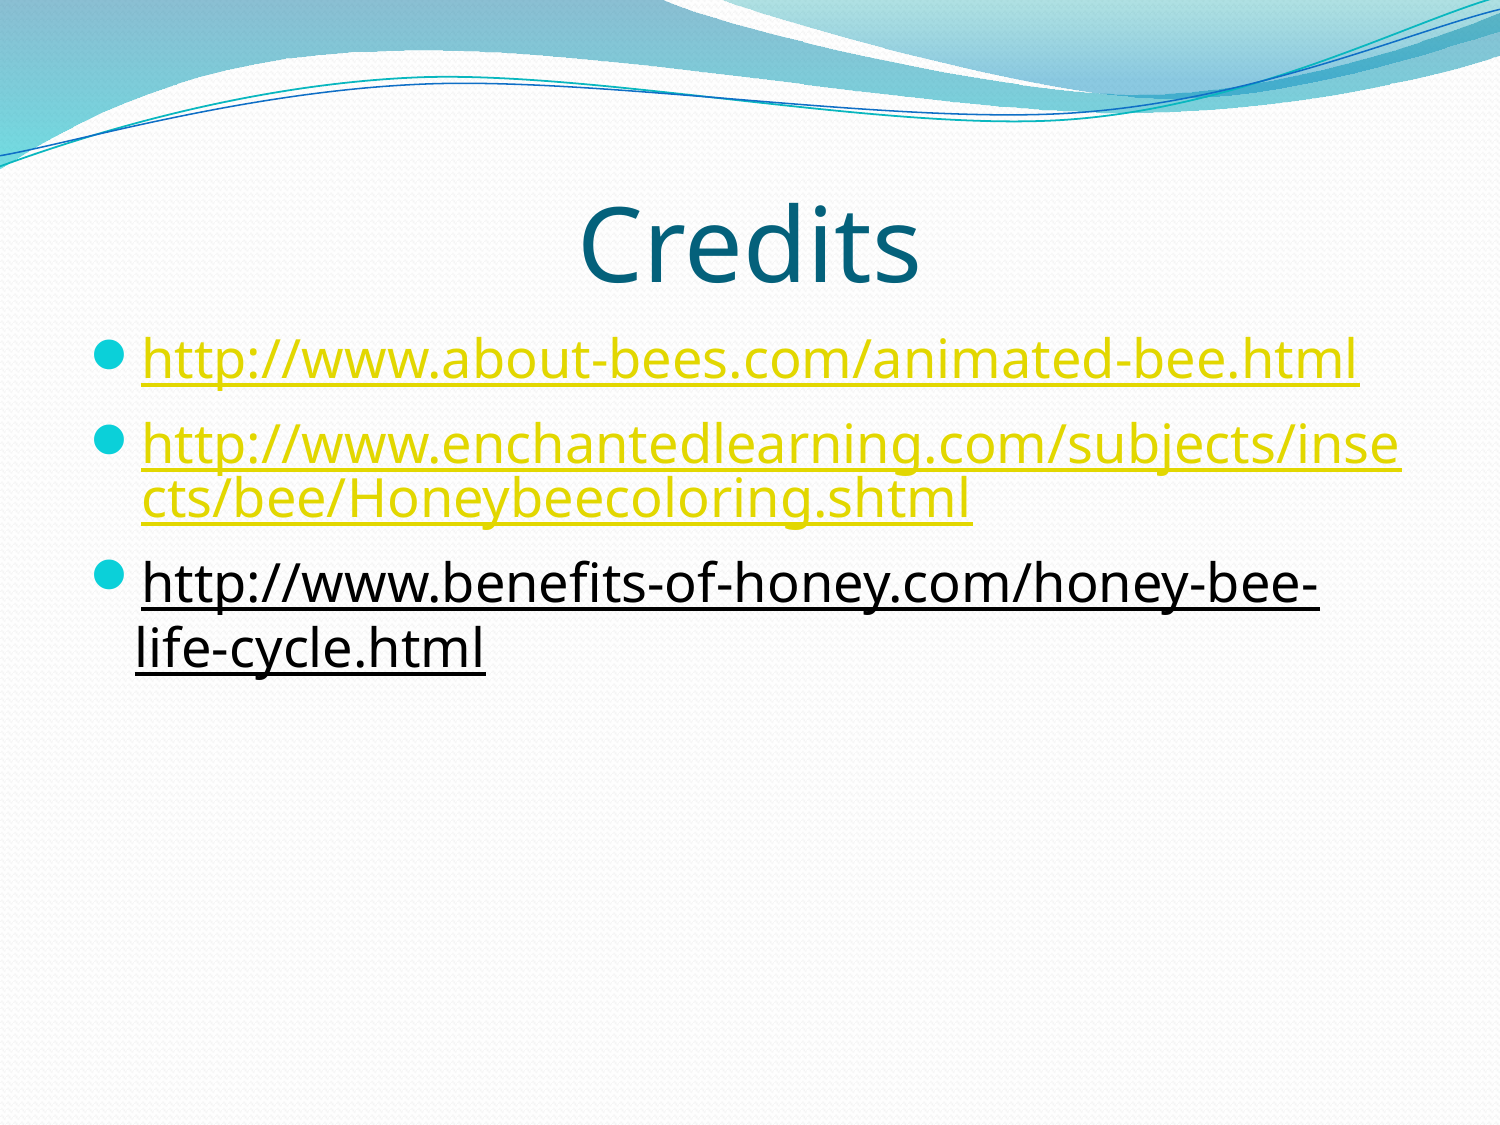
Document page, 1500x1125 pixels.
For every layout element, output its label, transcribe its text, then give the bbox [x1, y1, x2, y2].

list http://www.about-bees.com/animated-bee.html http://www.enchantedlearning.com/subjects/insects/bee/Honeybeecoloring.shtml http://www.benefits-of-honey.com/honey-bee-life-cycle.html [75, 317, 1425, 1038]
title Credits [75, 115, 1425, 303]
